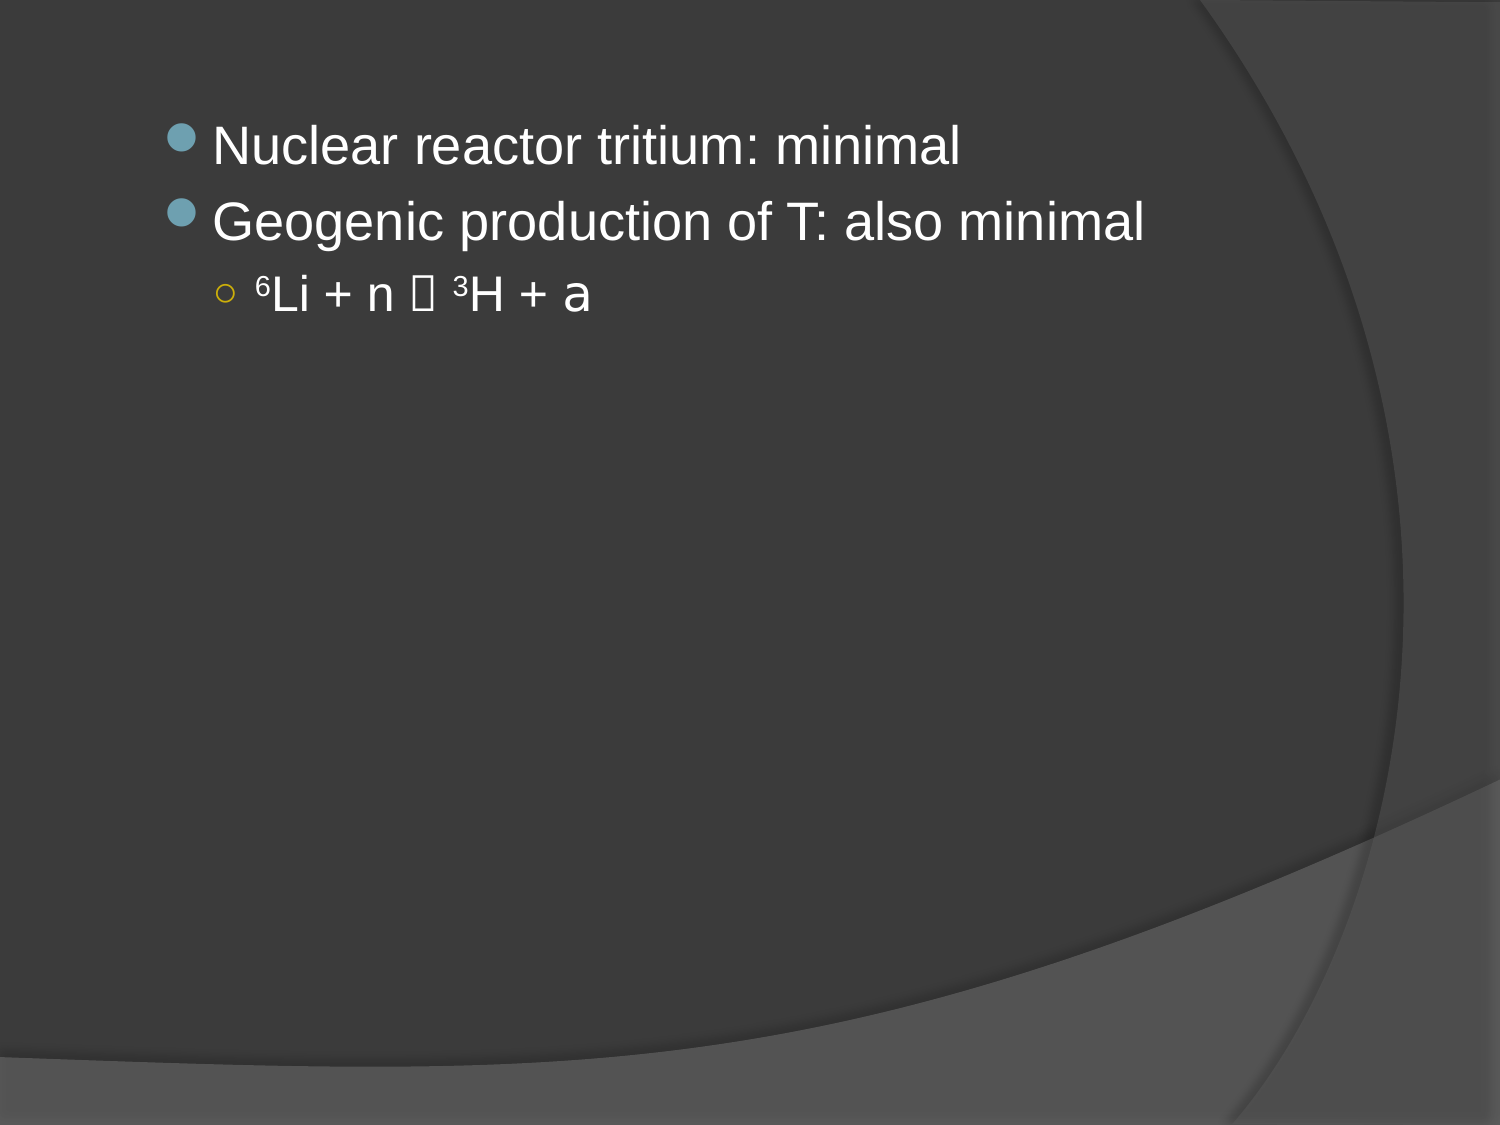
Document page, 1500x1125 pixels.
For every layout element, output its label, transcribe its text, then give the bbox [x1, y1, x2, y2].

list Nuclear reactor tritium: minimal Geogenic production of T: also minimal 6Li + n  3H + a [75, 103, 1300, 846]
